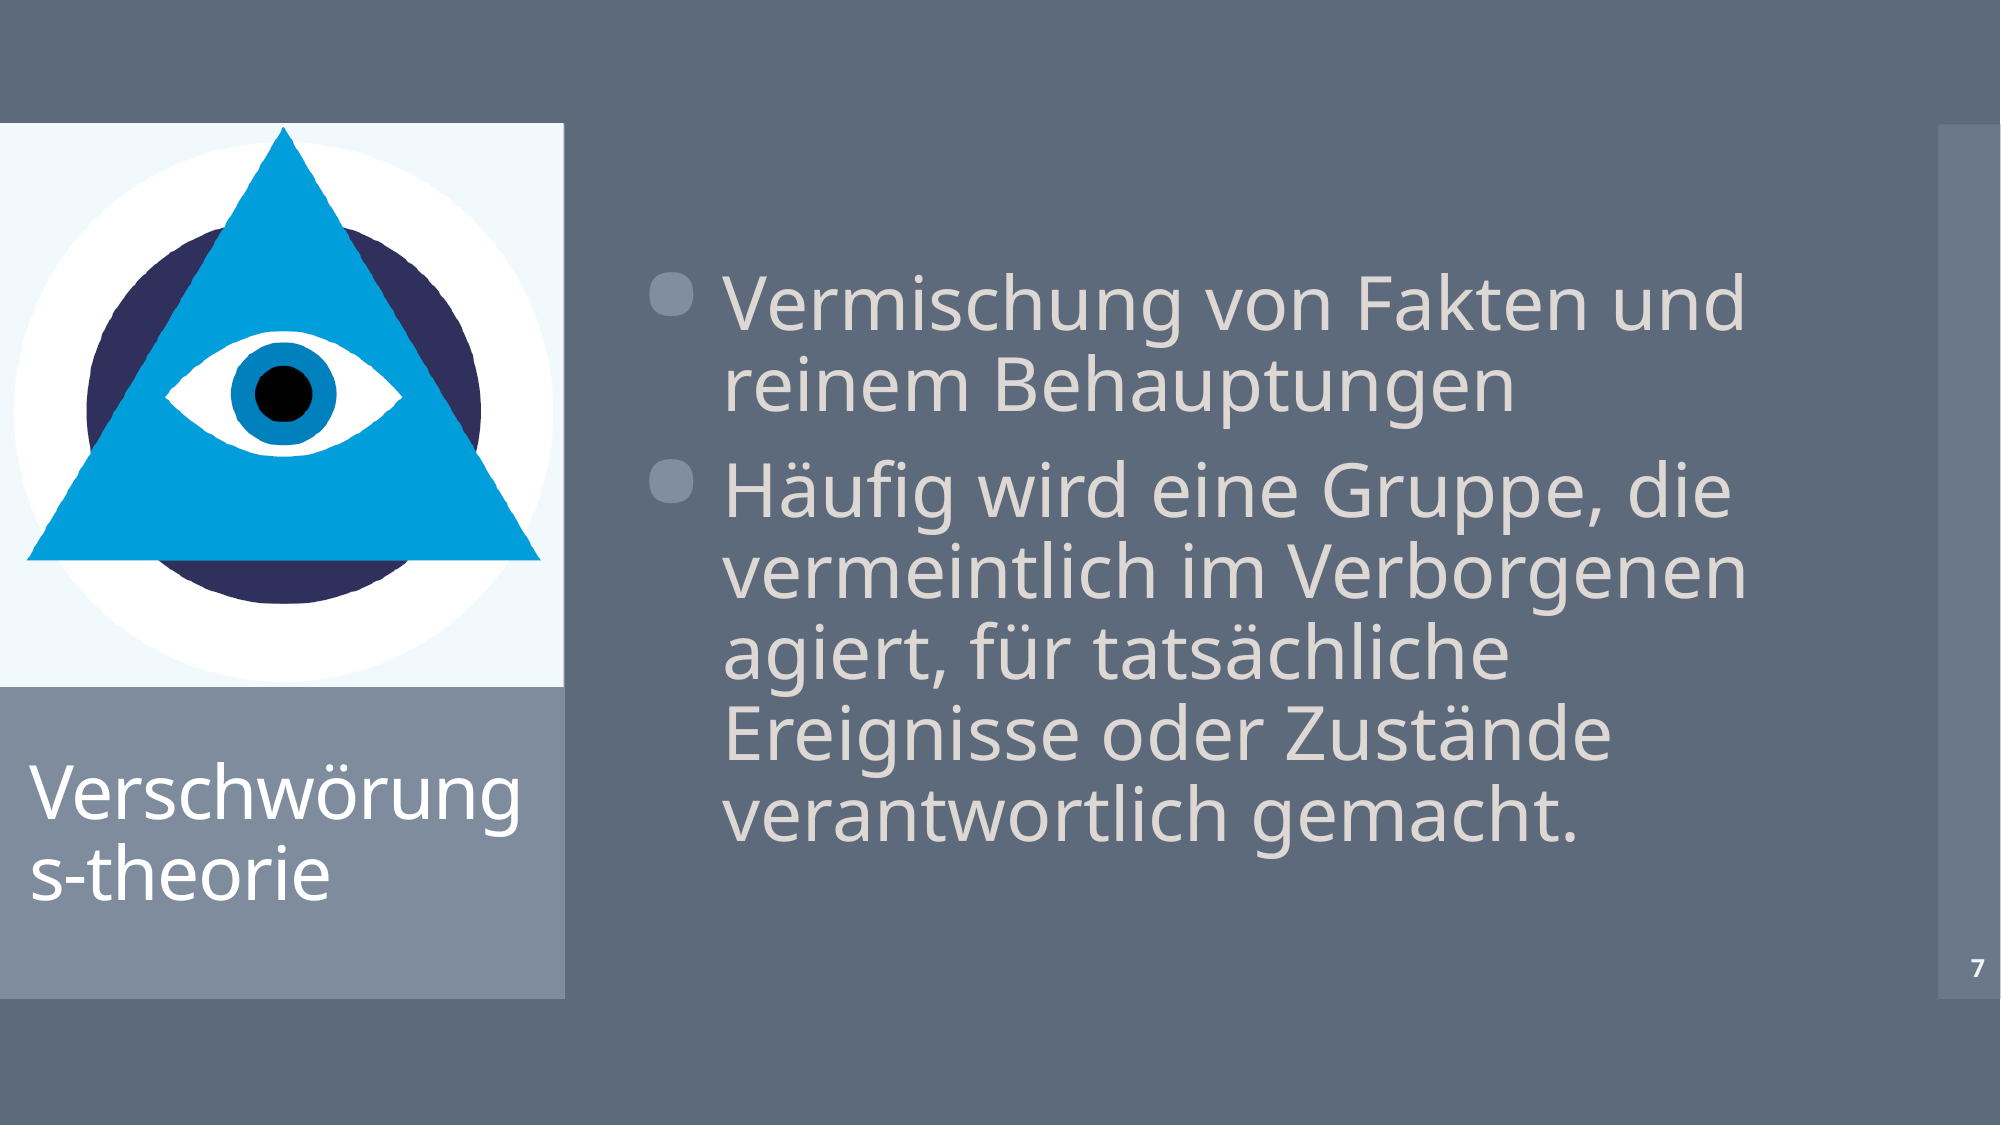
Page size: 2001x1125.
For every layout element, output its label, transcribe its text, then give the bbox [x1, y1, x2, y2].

list Vermischung von Fakten und reinem Behauptungen Häufig wird eine Gruppe, die vermeintlich im Verborgenen agiert, für tatsächliche Ereignisse oder Zustände verantwortlich gemacht. [634, 141, 1835, 982]
slide_number 7 [1941, 939, 2000, 999]
title Verschwörungs-theorie [14, 702, 539, 970]
picture [0, 122, 564, 688]
